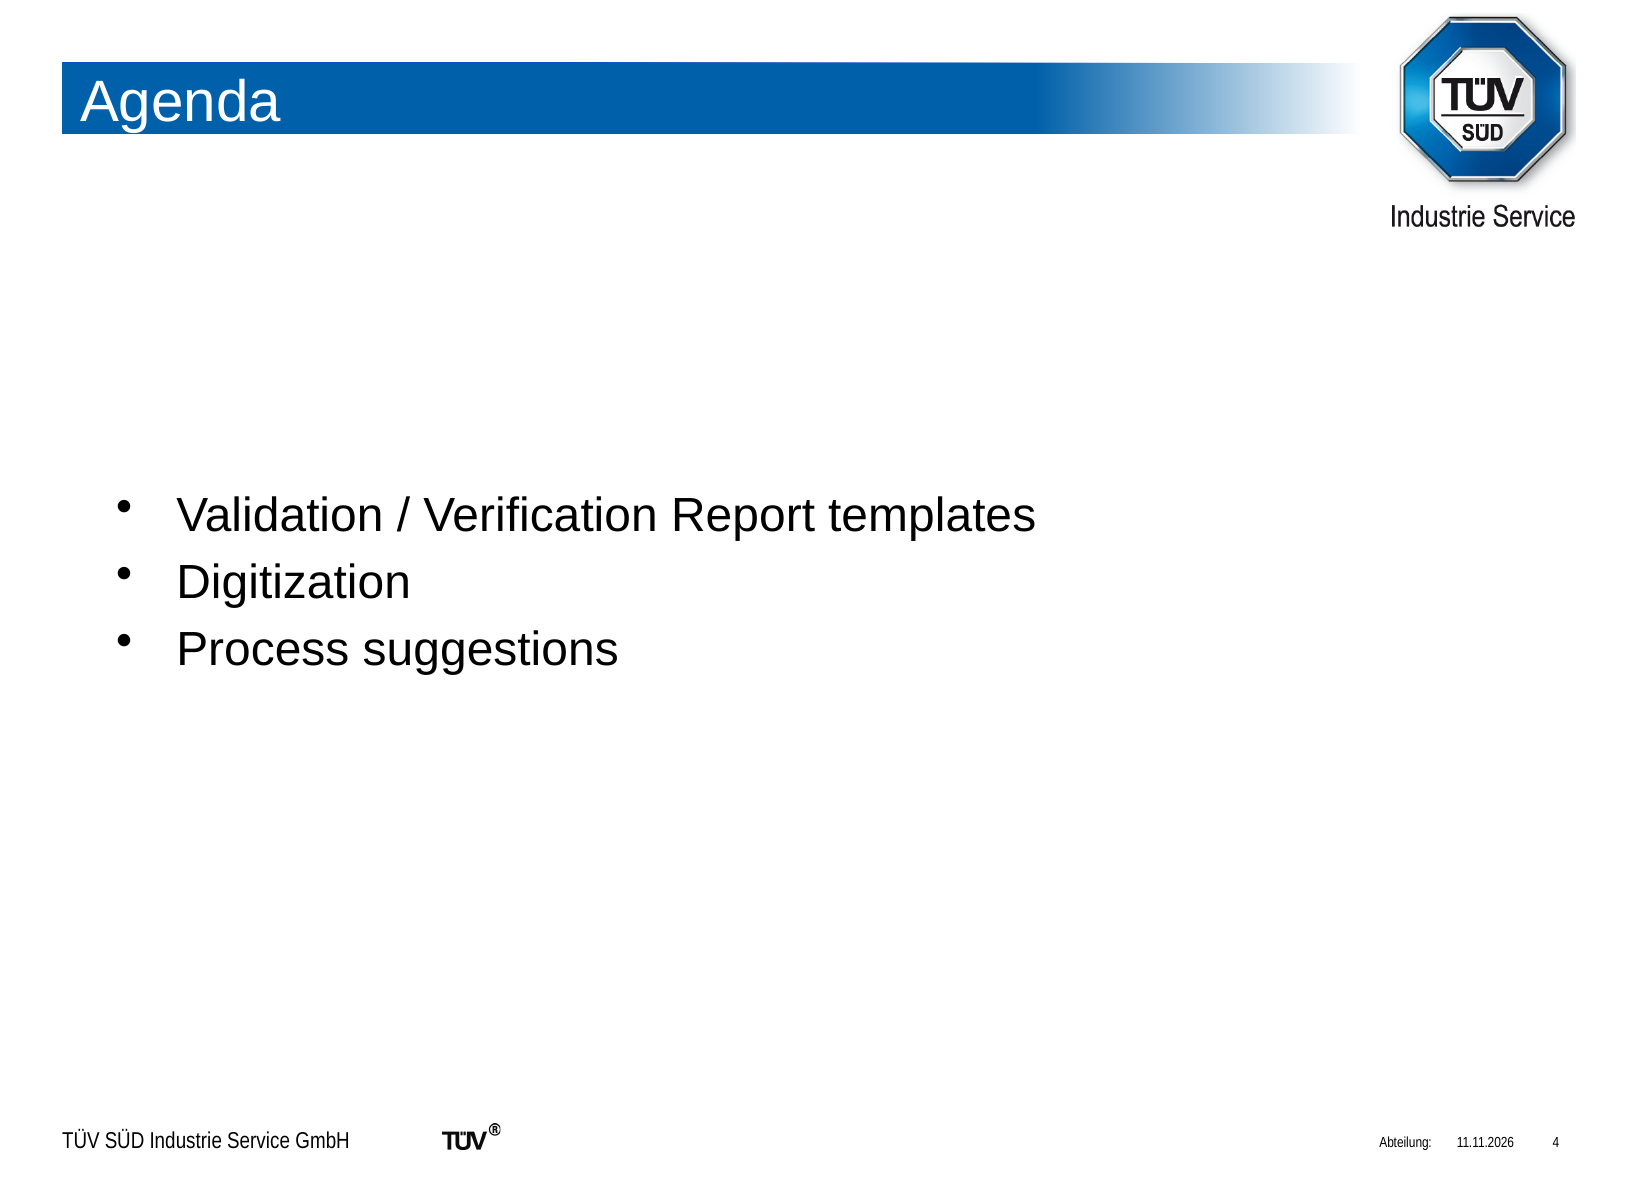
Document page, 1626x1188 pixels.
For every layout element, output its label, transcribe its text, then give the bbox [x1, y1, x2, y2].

picture [1179, 62, 1381, 134]
slide_number 4 [1514, 1124, 1576, 1161]
list Validation / Verification Report templates Digitization Process suggestions [99, 475, 1563, 707]
title Agenda [63, 62, 1179, 134]
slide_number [1449, 1124, 1514, 1161]
footer Abteilung: [585, 1124, 1449, 1161]
